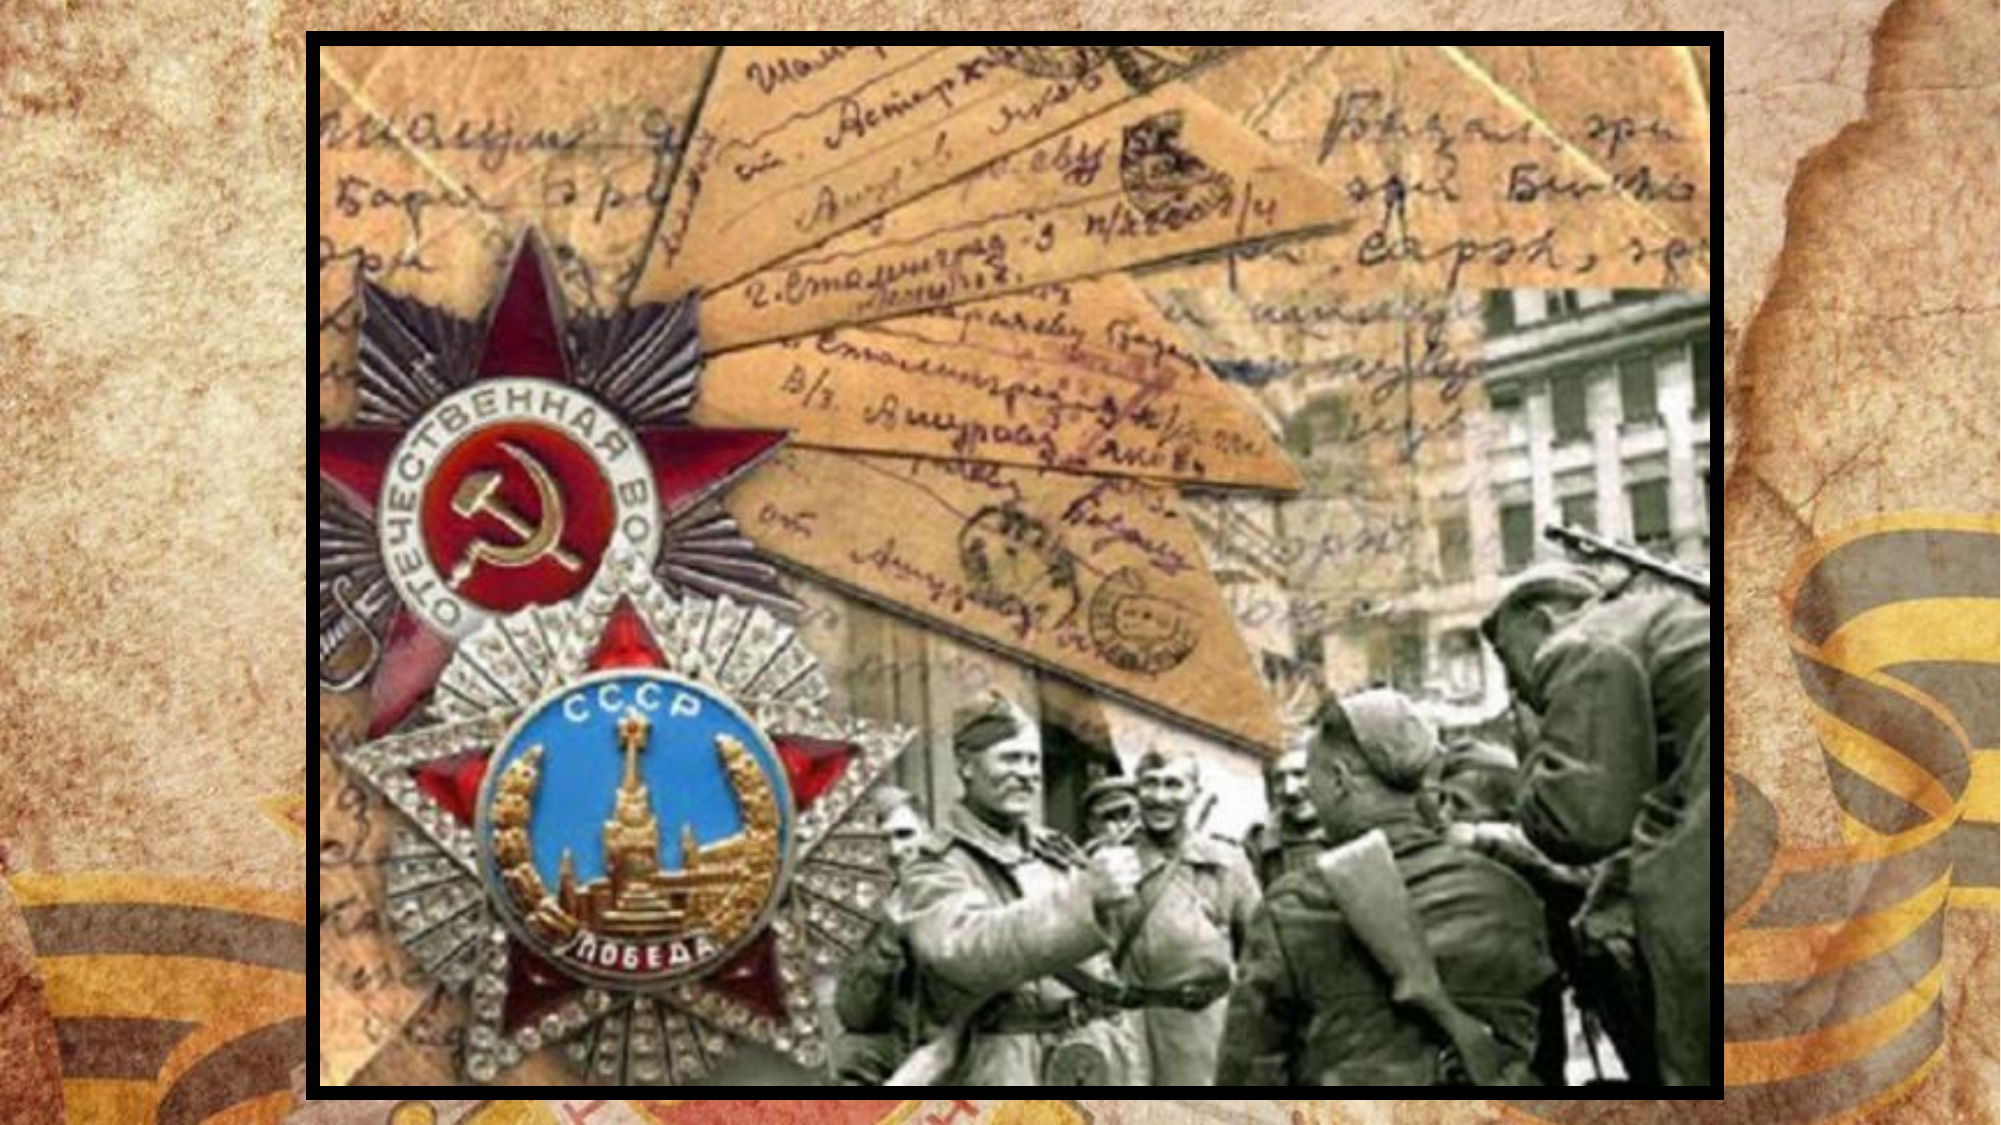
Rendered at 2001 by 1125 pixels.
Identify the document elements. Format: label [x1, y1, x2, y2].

list [320, 45, 1710, 1086]
picture [0, 0, 2001, 1125]
